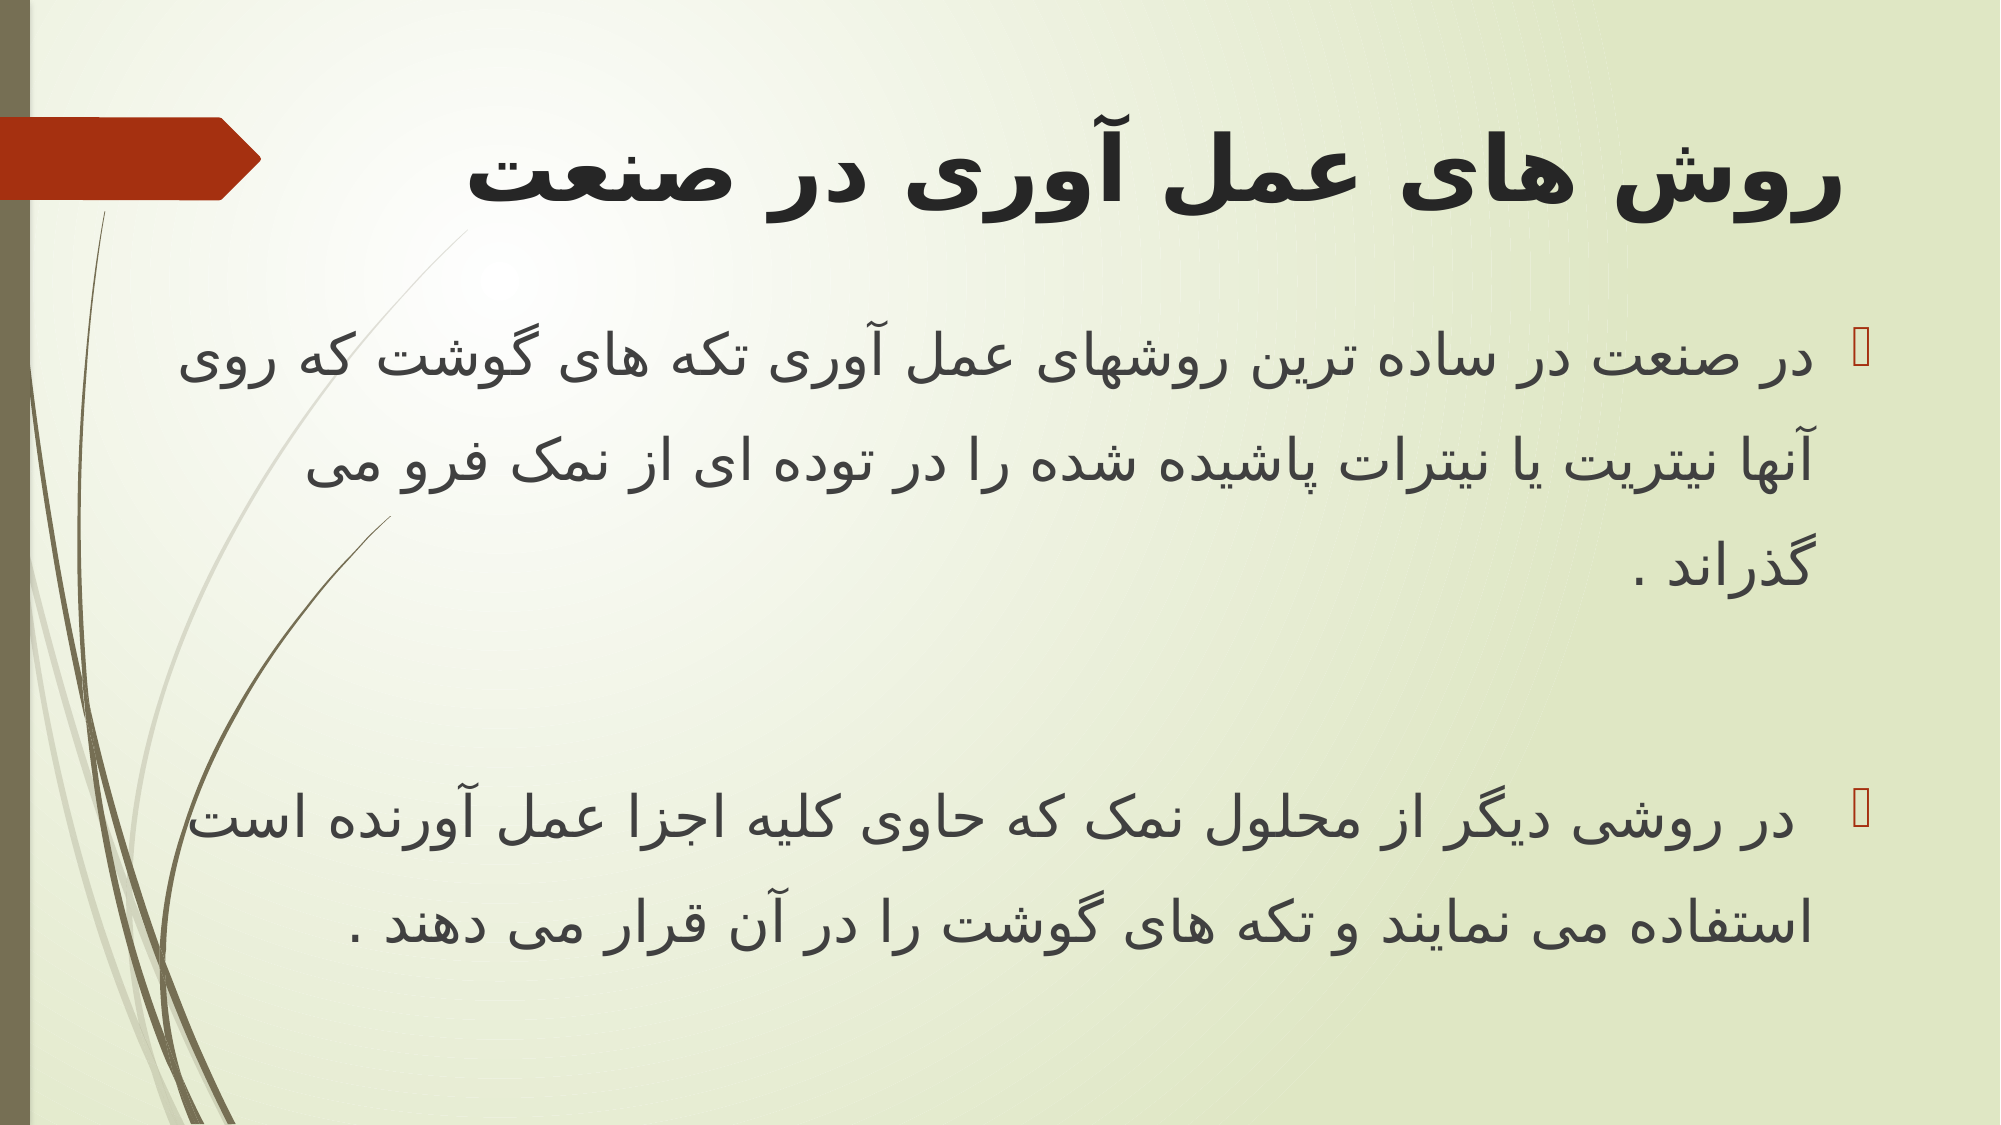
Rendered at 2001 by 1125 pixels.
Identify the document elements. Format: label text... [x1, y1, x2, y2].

list در صنعت در ساده ترین روشهای عمل آوری تکه های گوشت که روی آنها نیتریت یا نیترات پاشیده شده را در توده ای از نمک فرو می گذراند . در روشی دیگر از محلول نمک که حاوی کلیه اجزا عمل آورنده است استفاده می نمایند و تکه های گوشت را در آن قرار می دهند . [156, 275, 1888, 895]
title روش های عمل آوری در صنعت [425, 102, 1888, 275]
